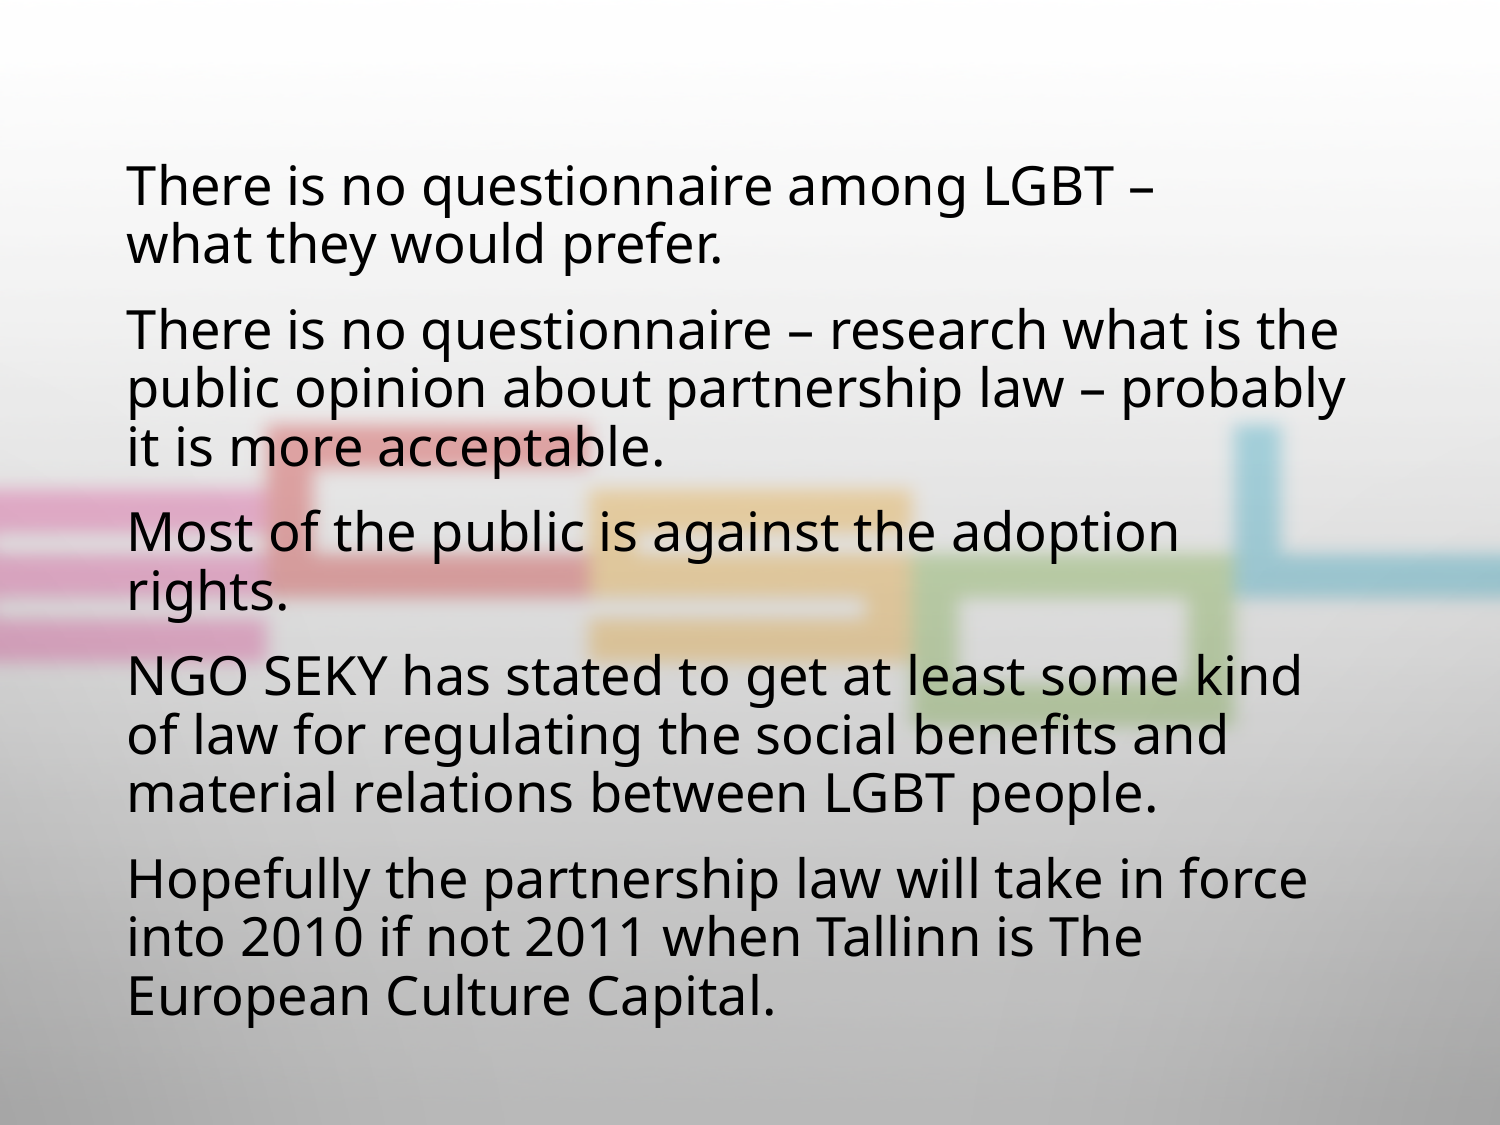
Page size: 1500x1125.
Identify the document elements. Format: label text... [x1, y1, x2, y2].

text_box There is no questionnaire among LGBT – what they would prefer. There is no questionnaire – research what is the public opinion about partnership law – probably it is more acceptable. Most of the public is against the adoption rights. NGO SEKY has stated to get at least some kind of law for regulating the social benefits and material relations between LGBT people. Hopefully the partnership law will take in force into 2010 if not 2011 when Tallinn is The European Culture Capital. [112, 151, 1365, 1035]
picture [0, 0, 1500, 1125]
